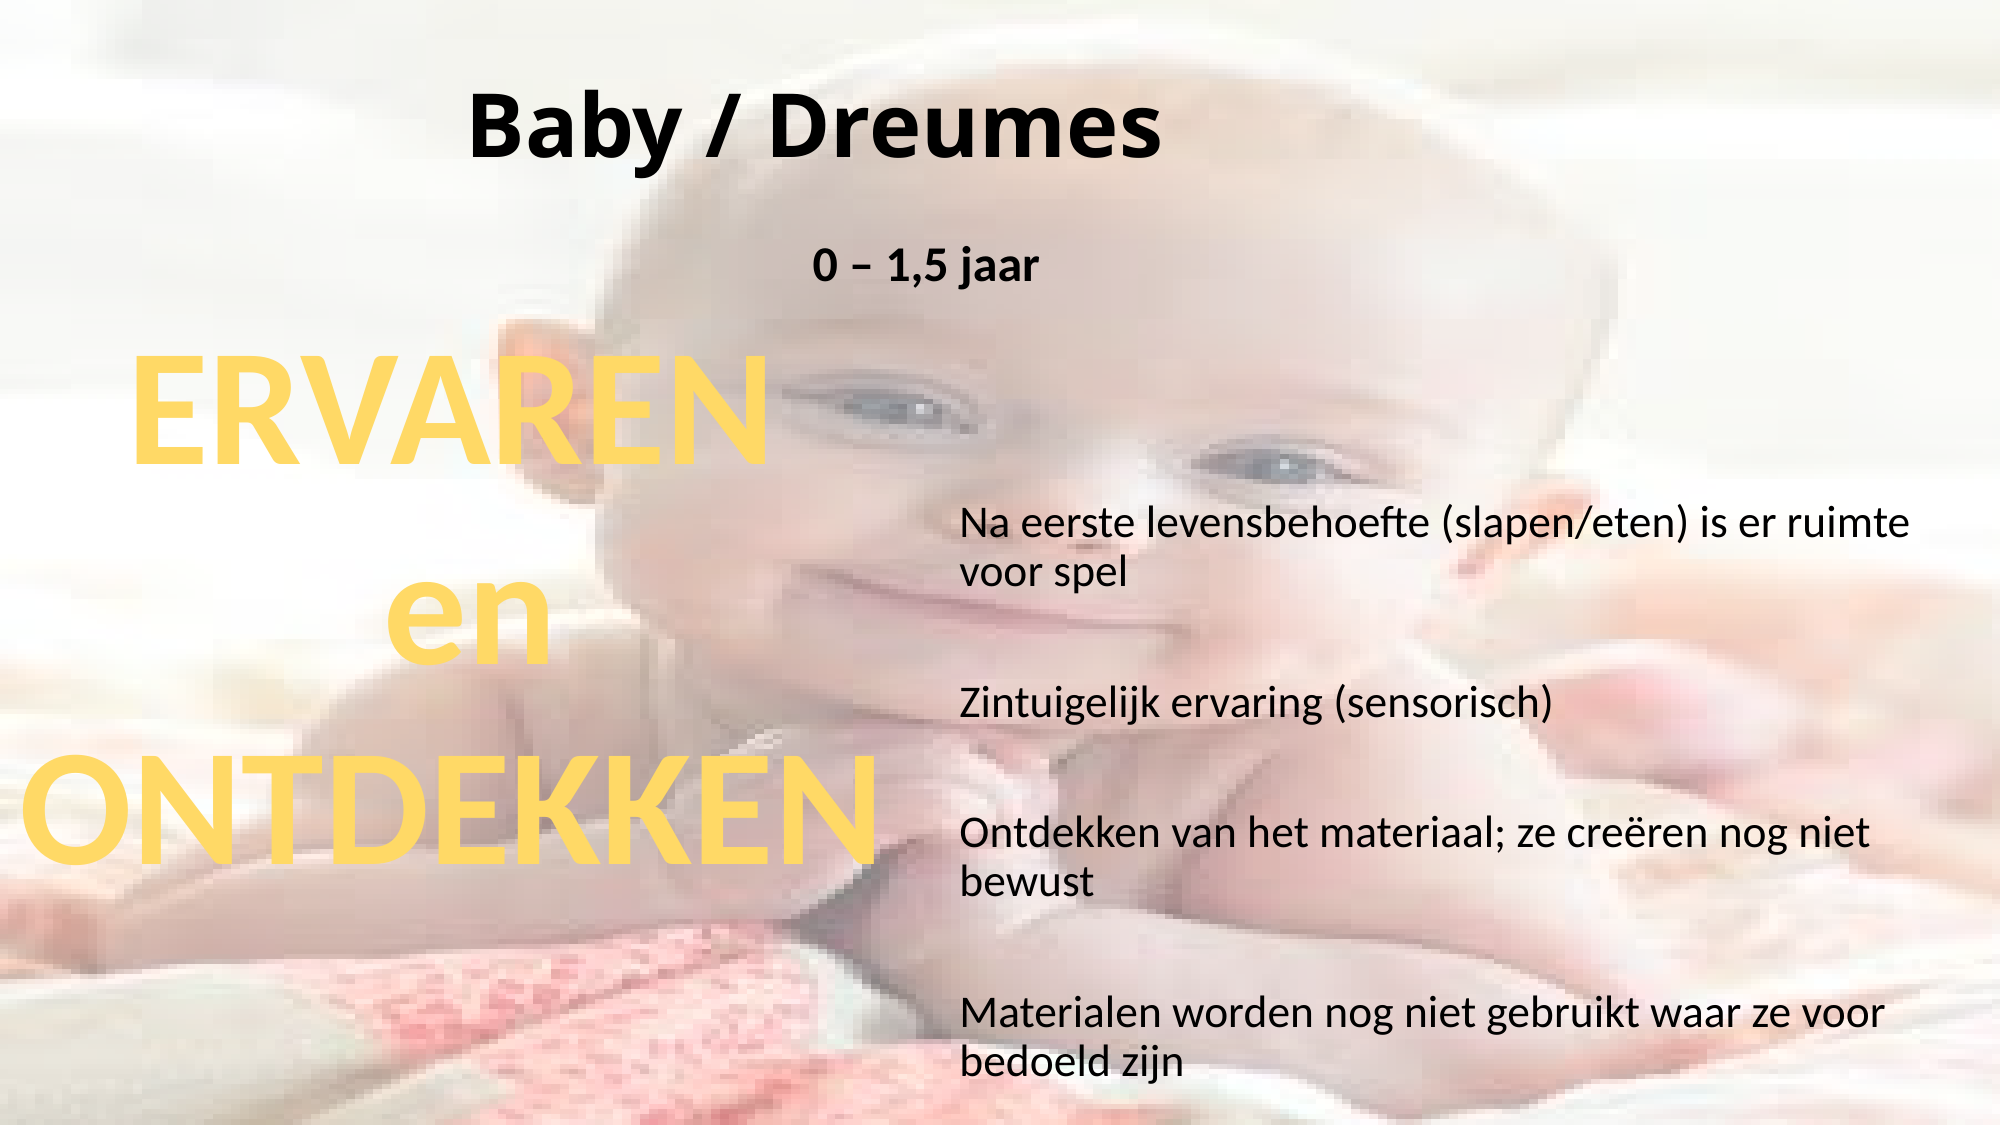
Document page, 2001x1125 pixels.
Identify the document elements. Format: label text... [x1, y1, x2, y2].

text_box ERVAREN en ONTDEKKEN [4, 290, 938, 906]
list 0 – 1,5 jaar [557, 230, 1404, 366]
title Baby / Dreumes [296, 72, 1858, 291]
list Na eerste levensbehoefte (slapen/eten) is er ruimte voor spel Zintuigelijk ervaring (sensorisch) Ontdekken van het materiaal; ze creëren nog niet bewust Materialen worden nog niet gebruikt waar ze voor bedoeld zijn [944, 491, 1983, 1096]
